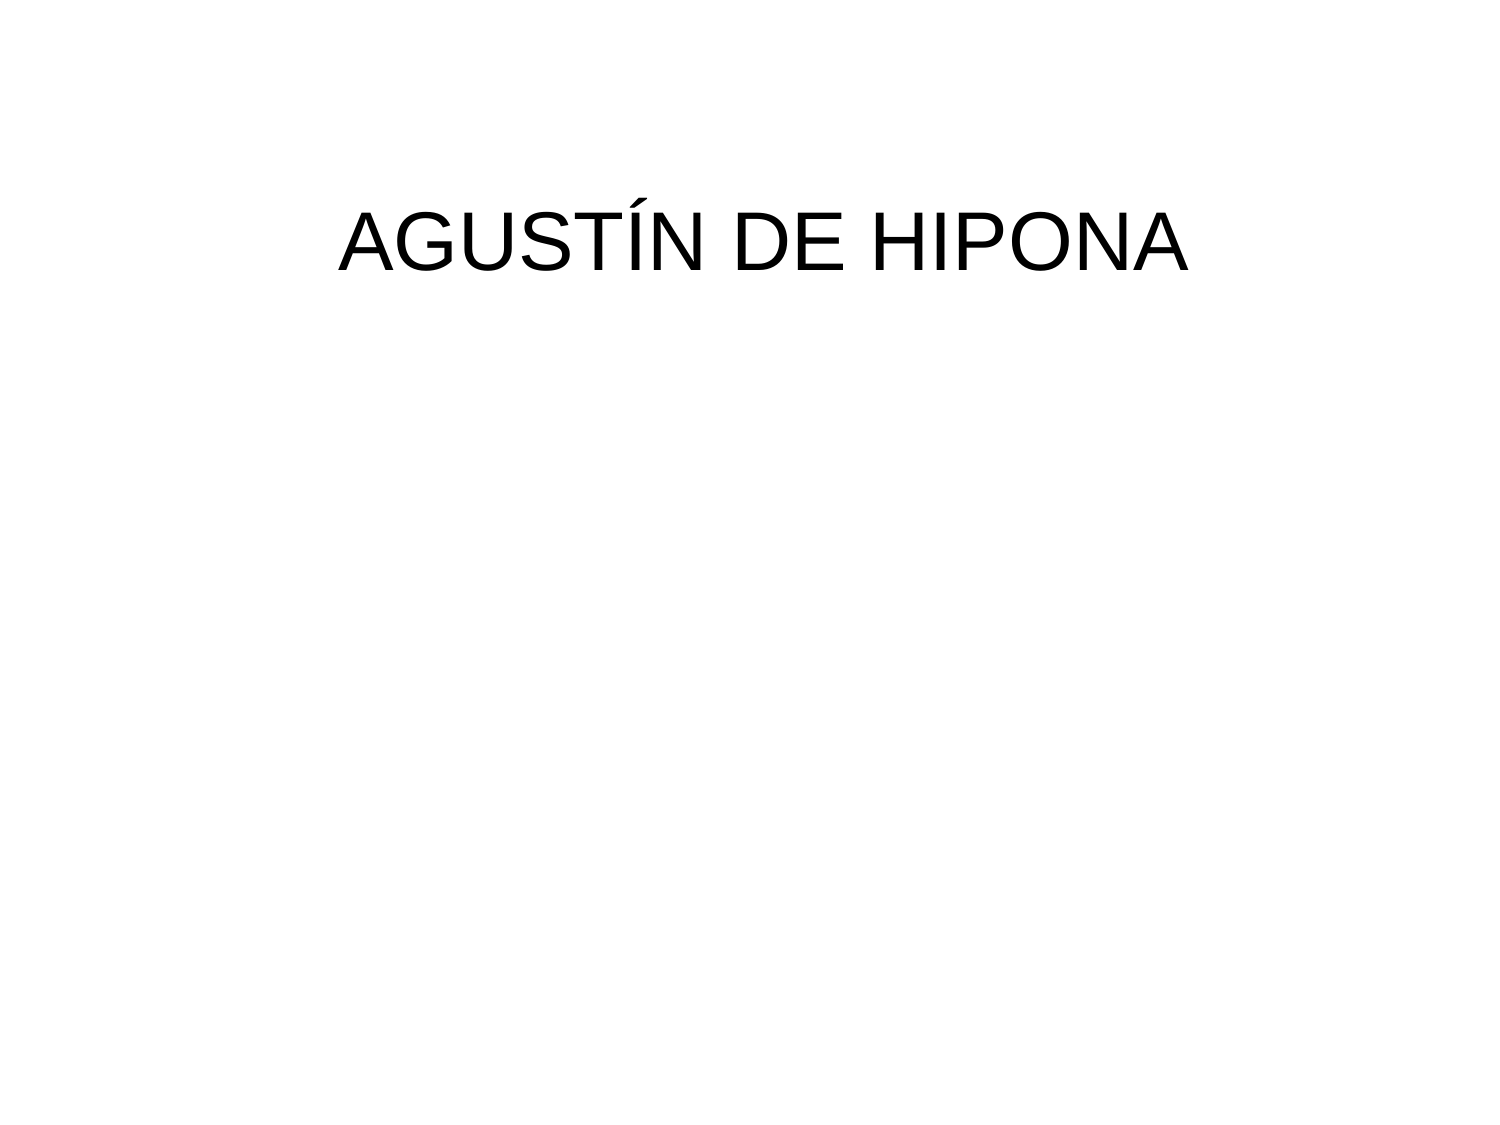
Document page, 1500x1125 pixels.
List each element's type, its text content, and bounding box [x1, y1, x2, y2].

title AGUSTÍN DE HIPONA [123, 66, 1400, 308]
